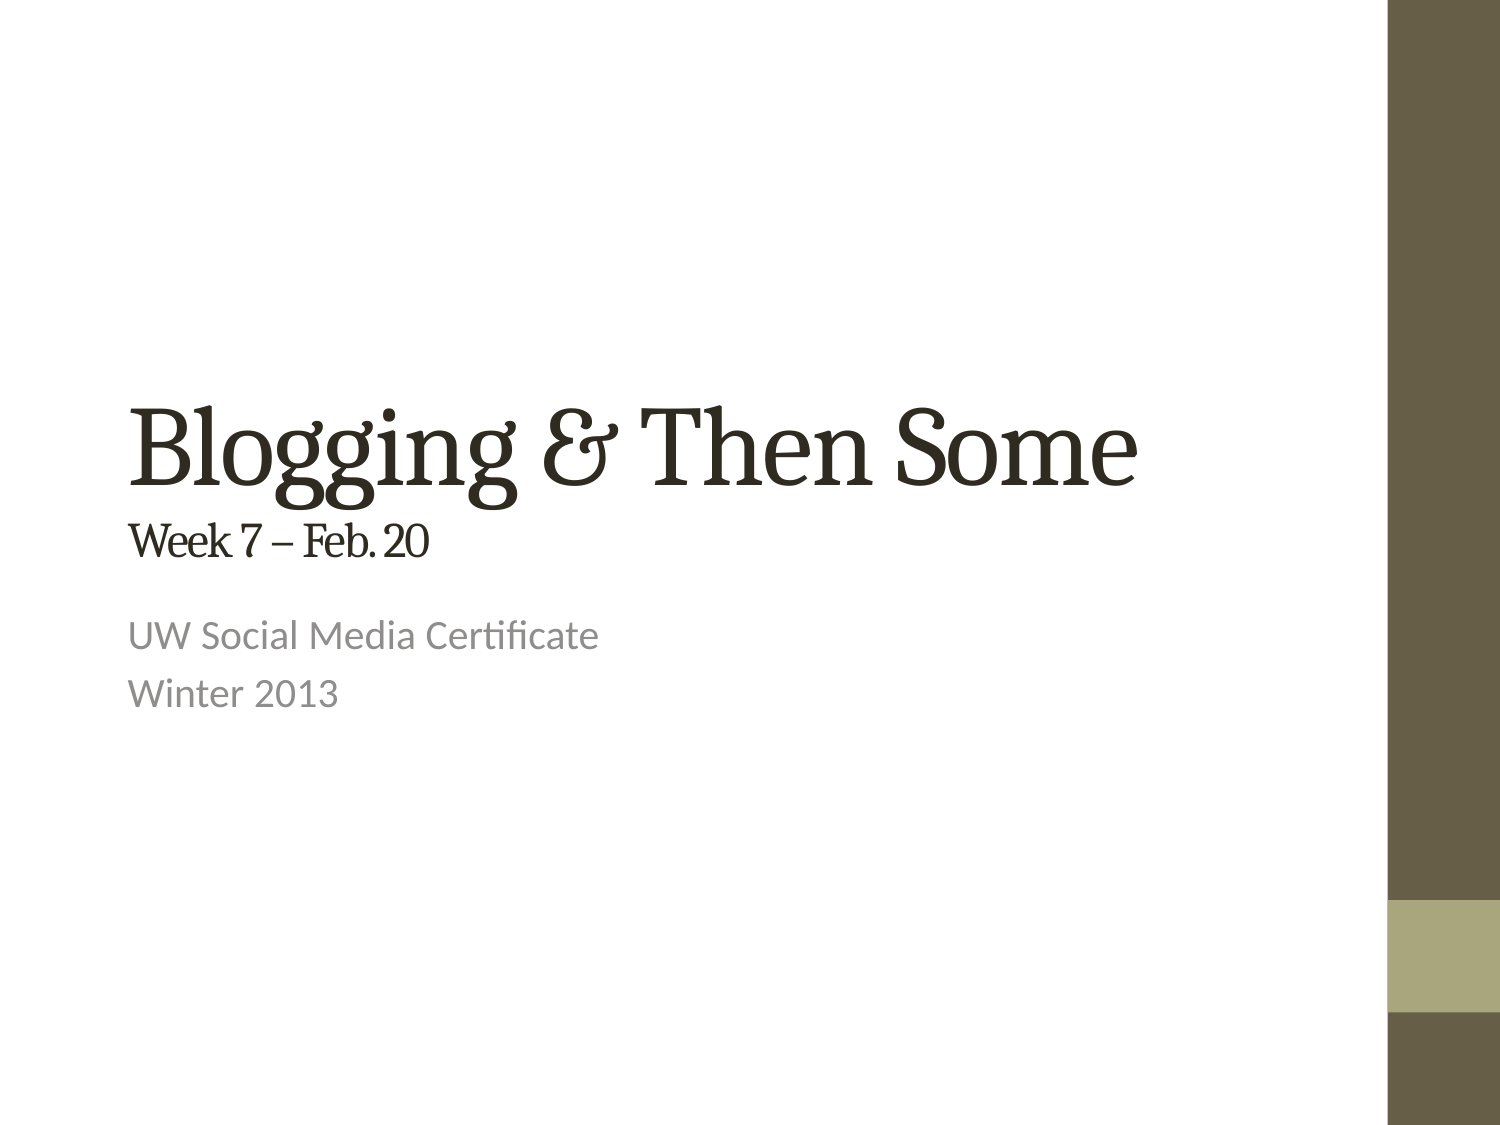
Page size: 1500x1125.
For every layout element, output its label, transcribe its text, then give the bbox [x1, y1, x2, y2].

subtitle UW Social Media Certificate Winter 2013 [112, 600, 1173, 775]
title Blogging & Then Some Week 7 – Feb. 20 [112, 149, 1350, 576]
